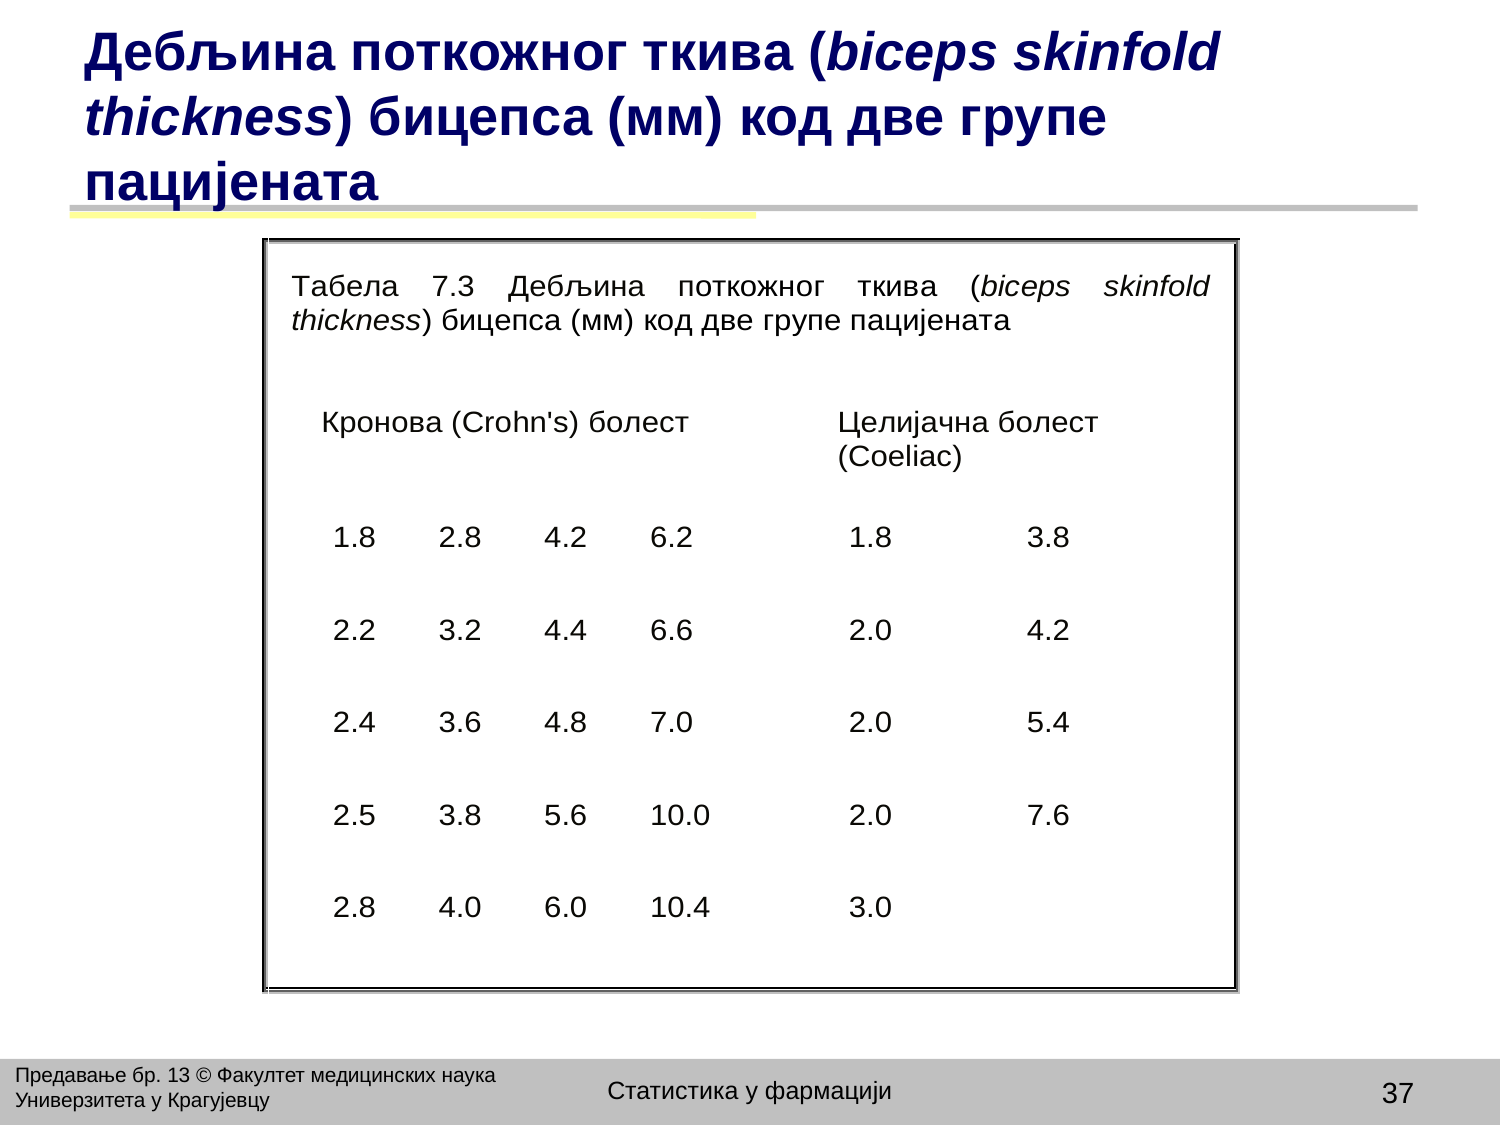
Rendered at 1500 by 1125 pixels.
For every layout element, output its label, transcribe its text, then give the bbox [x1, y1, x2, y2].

footer Статистика у фармацији [512, 1066, 988, 1125]
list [0, 237, 1500, 1046]
slide_number 37 [1079, 1066, 1430, 1125]
slide_number Предавање бр. 13 © Факултет медицинских наука Универзитета у Крагујевцу [0, 1053, 614, 1108]
title Дебљина поткожног ткива (biceps skinfold thickness) бицепса (мм) код две групе пацијената [69, 19, 1426, 208]
